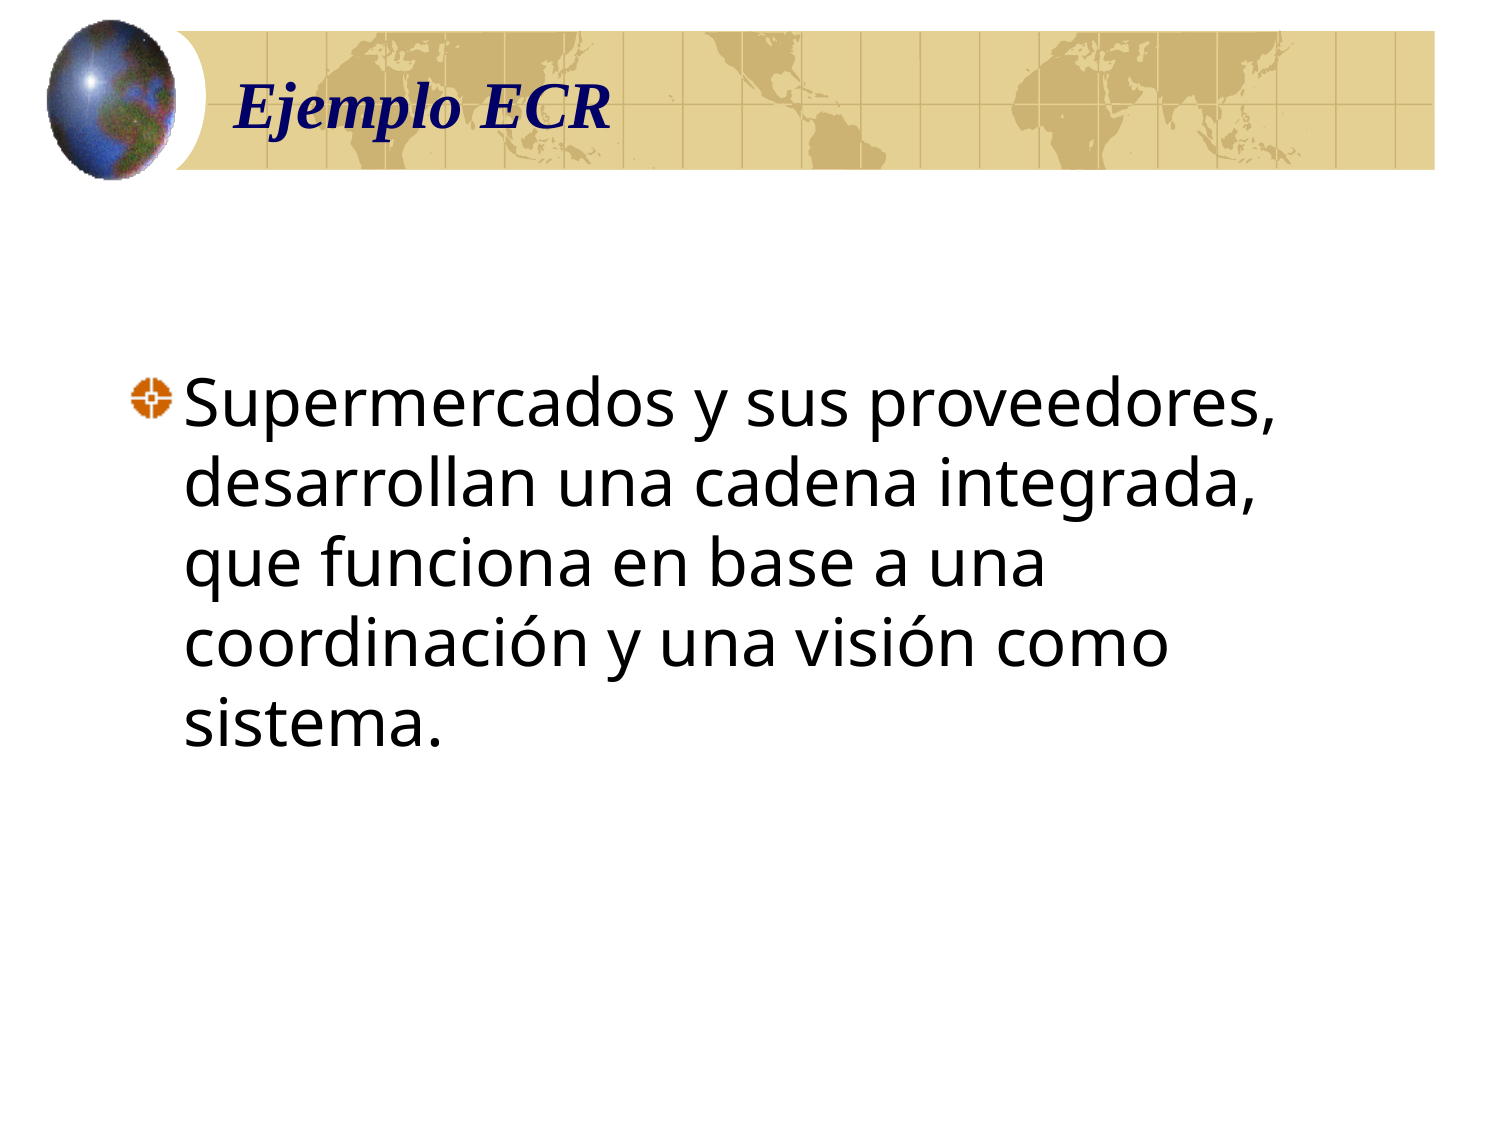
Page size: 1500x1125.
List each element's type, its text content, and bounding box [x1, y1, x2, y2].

title Ejemplo ECR [218, 77, 1448, 126]
picture [42, 14, 190, 185]
picture [127, 376, 175, 424]
list Supermercados y sus proveedores, desarrollan una cadena integrada, que funciona en base a una coordinación y una visión como sistema. [112, 352, 1388, 1028]
